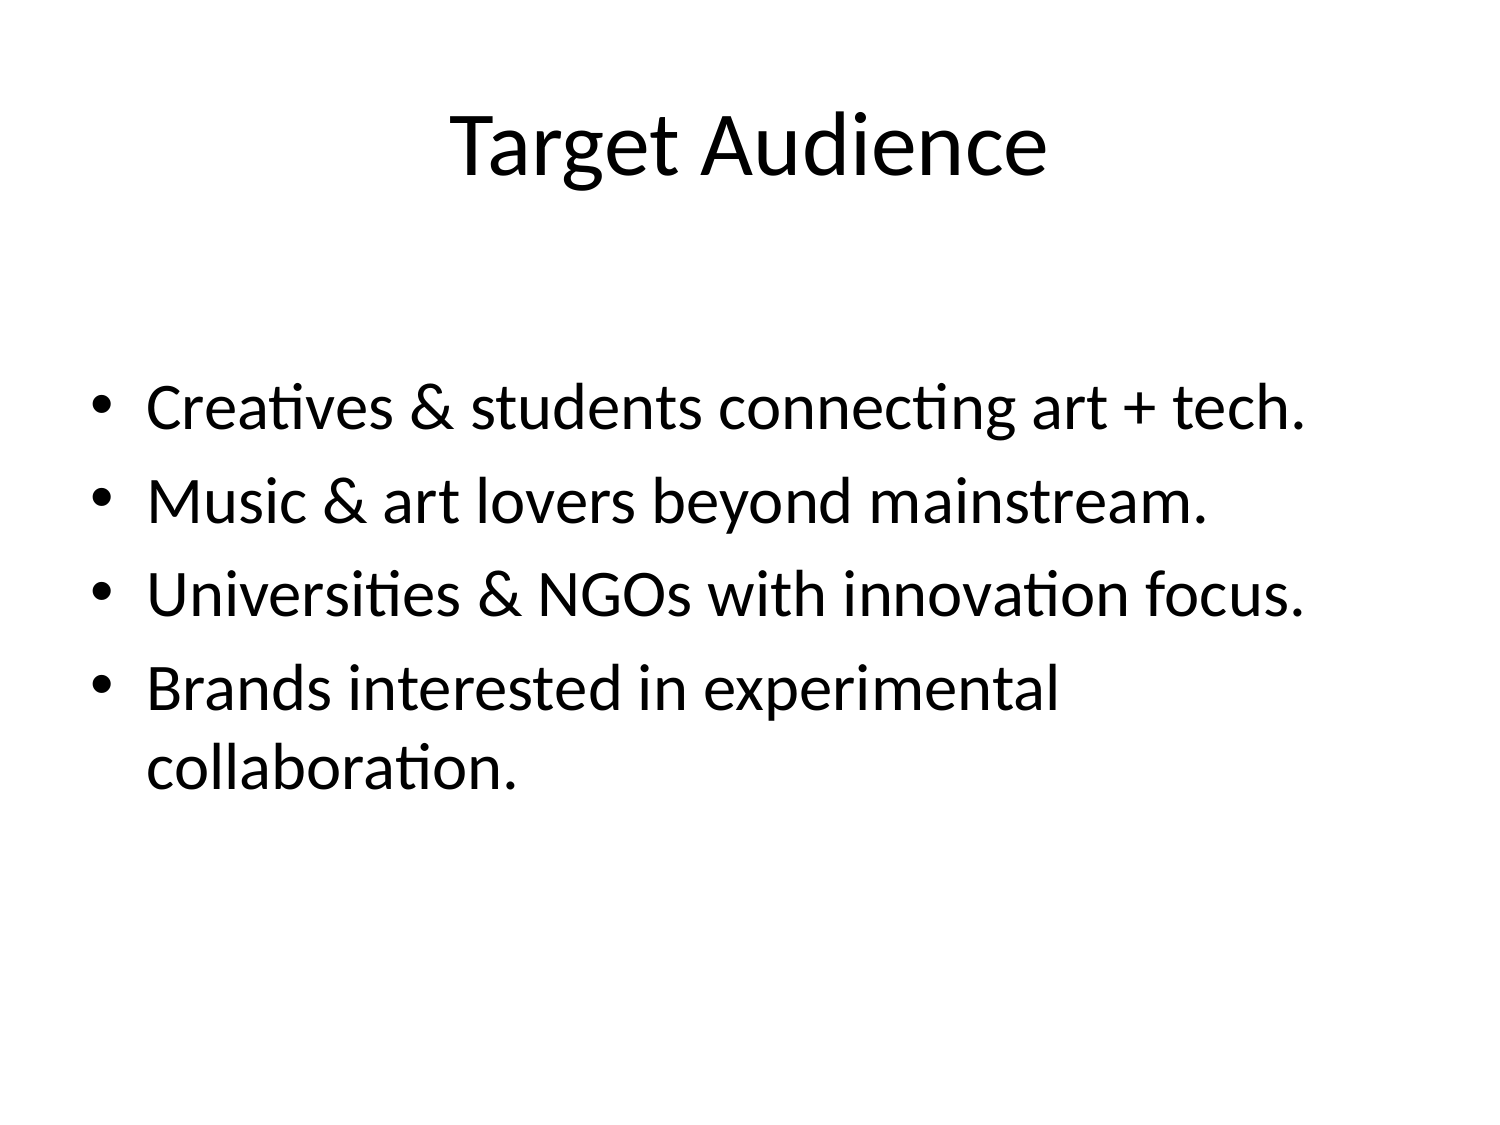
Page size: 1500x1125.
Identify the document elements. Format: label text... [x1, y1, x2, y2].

title Target Audience [75, 45, 1425, 233]
list Creatives & students connecting art + tech. Music & art lovers beyond mainstream. Universities & NGOs with innovation focus. Brands interested in experimental collaboration. [75, 262, 1425, 1005]
